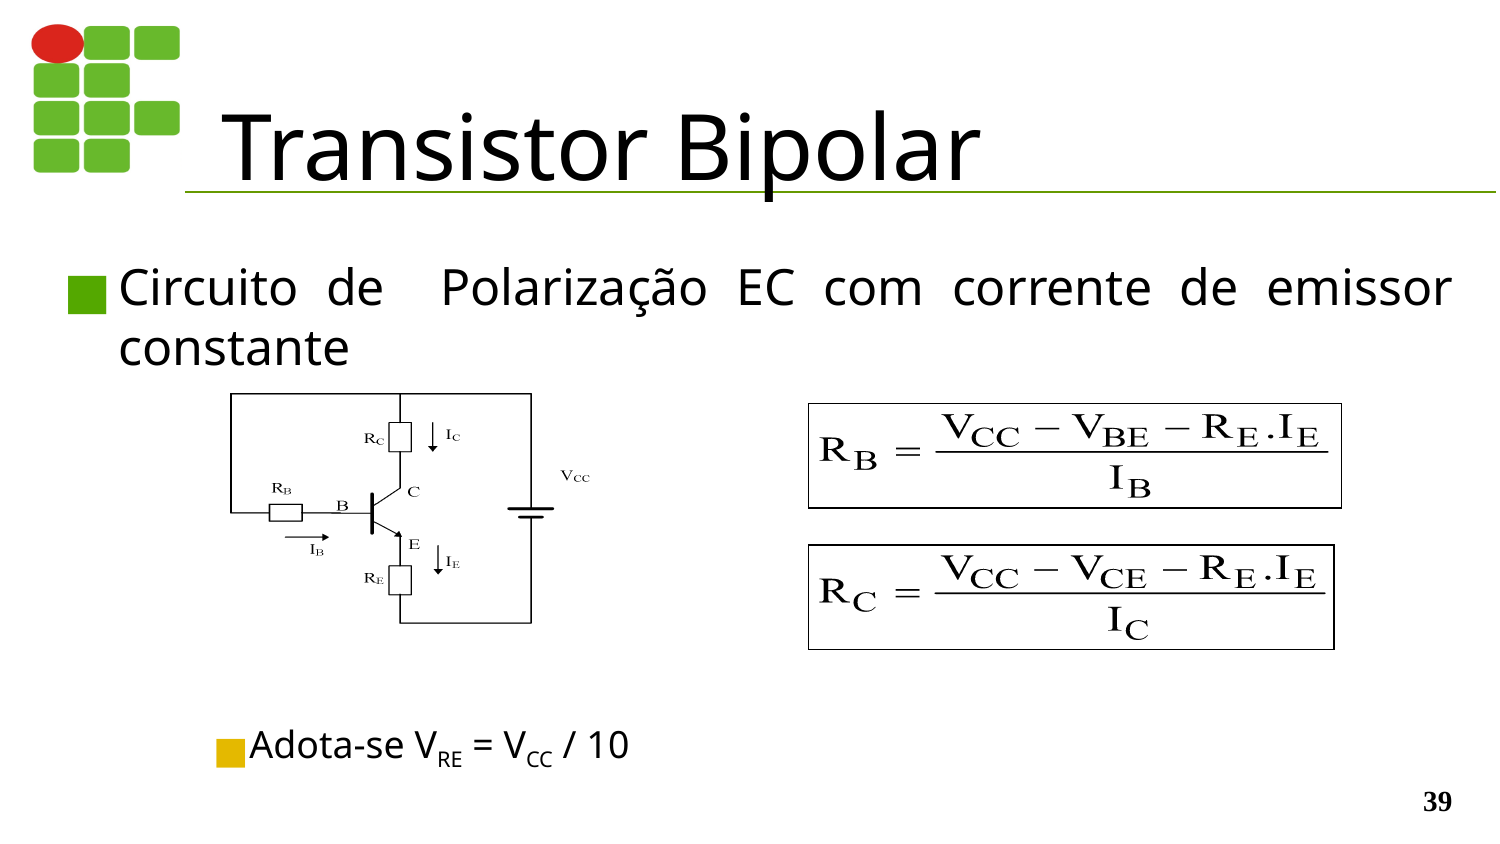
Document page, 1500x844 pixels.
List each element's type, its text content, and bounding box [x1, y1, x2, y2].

text_box ‹#› [1155, 774, 1468, 825]
title Transistor Bipolar [206, 26, 1468, 207]
picture [229, 392, 597, 625]
list Circuito de Polarização EC com corrente de emissor constante Adota-se VRE = VCC / 10 [46, 248, 1469, 774]
picture [808, 403, 1341, 508]
picture [29, 23, 182, 174]
picture [808, 545, 1334, 650]
